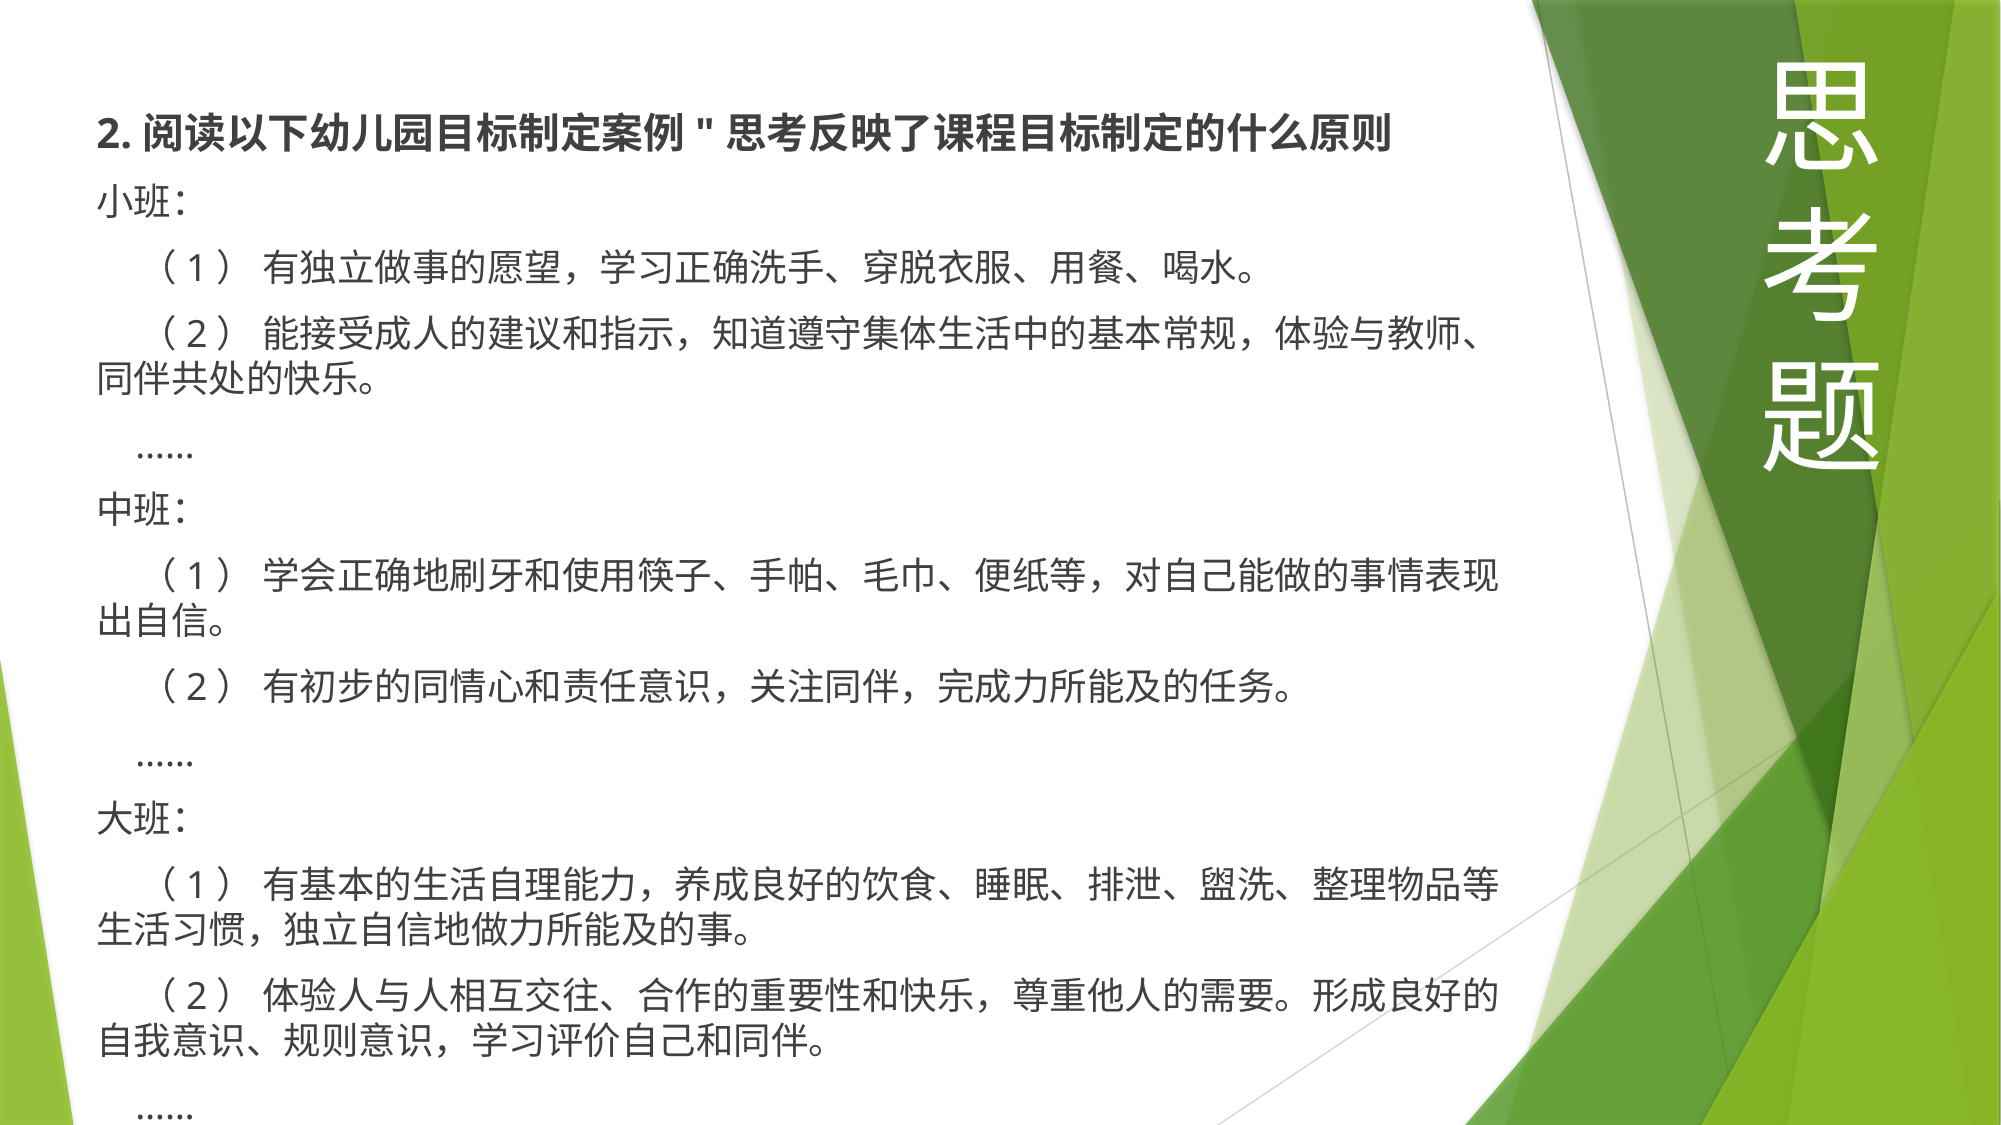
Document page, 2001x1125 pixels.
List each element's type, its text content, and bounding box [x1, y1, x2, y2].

text_box 思考题 [1745, 30, 1919, 496]
list 2.阅读以下幼儿园目标制定案例"思考反映了课程目标制定的什么原则 小班： （1） 有独立做事的愿望，学习正确洗手、穿脱衣服、用餐、喝水。 （2） 能接受成人的建议和指示，知道遵守集体生活中的基本常规，体验与教师、同伴共处的快乐。 …… 中班： （1） 学会正确地刷牙和使用筷子、手帕、毛巾、便纸等，对自己能做的事情表现出自信。 （2） 有初步的同情心和责任意识，关注同伴，完成力所能及的任务。 …… 大班： （1） 有基本的生活自理能力，养成良好的饮食、睡眠、排泄、盥洗、整理物品等生活习惯，独立自信地做力所能及的事。 （2） 体验人与人相互交往、合作的重要性和快乐，尊重他人的需要。形成良好的自我意识、规则意识，学习评价自己和同伴。 …… [81, 74, 1552, 1125]
